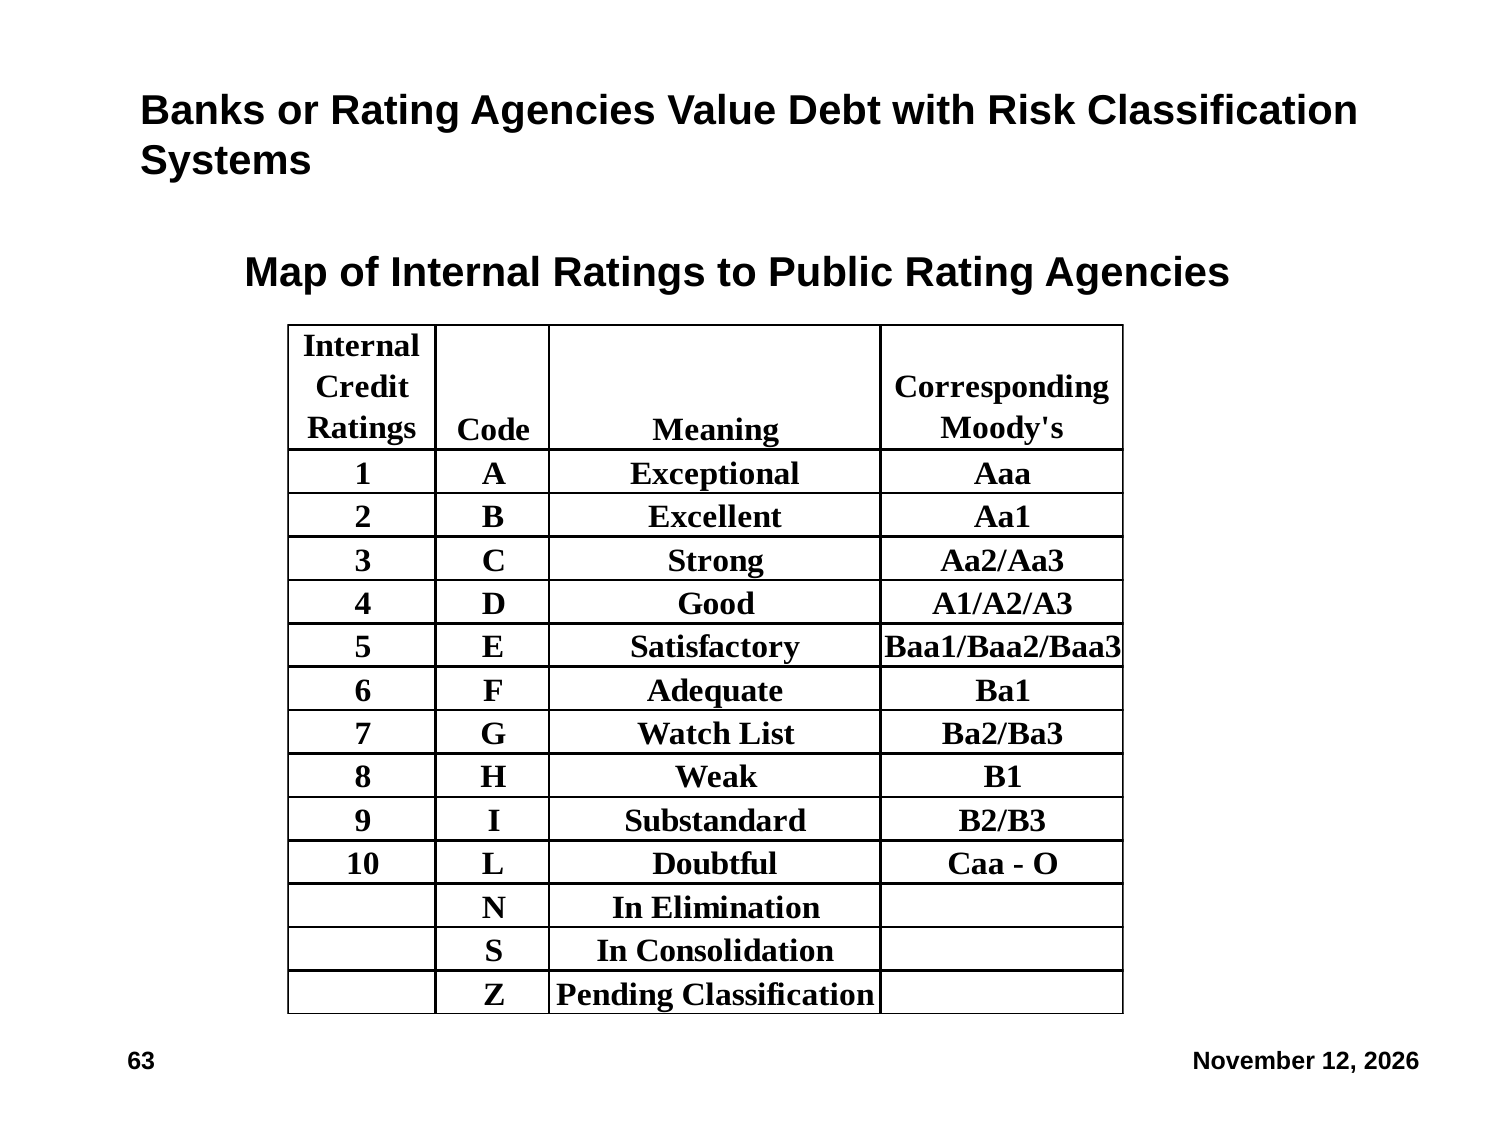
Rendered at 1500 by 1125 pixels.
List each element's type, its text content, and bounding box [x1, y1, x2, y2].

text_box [287, 324, 1126, 1016]
text_box Map of Internal Ratings to Public Rating Agencies [62, 237, 1413, 303]
title Banks or Rating Agencies Value Debt with Risk Classification Systems [124, 74, 1376, 226]
